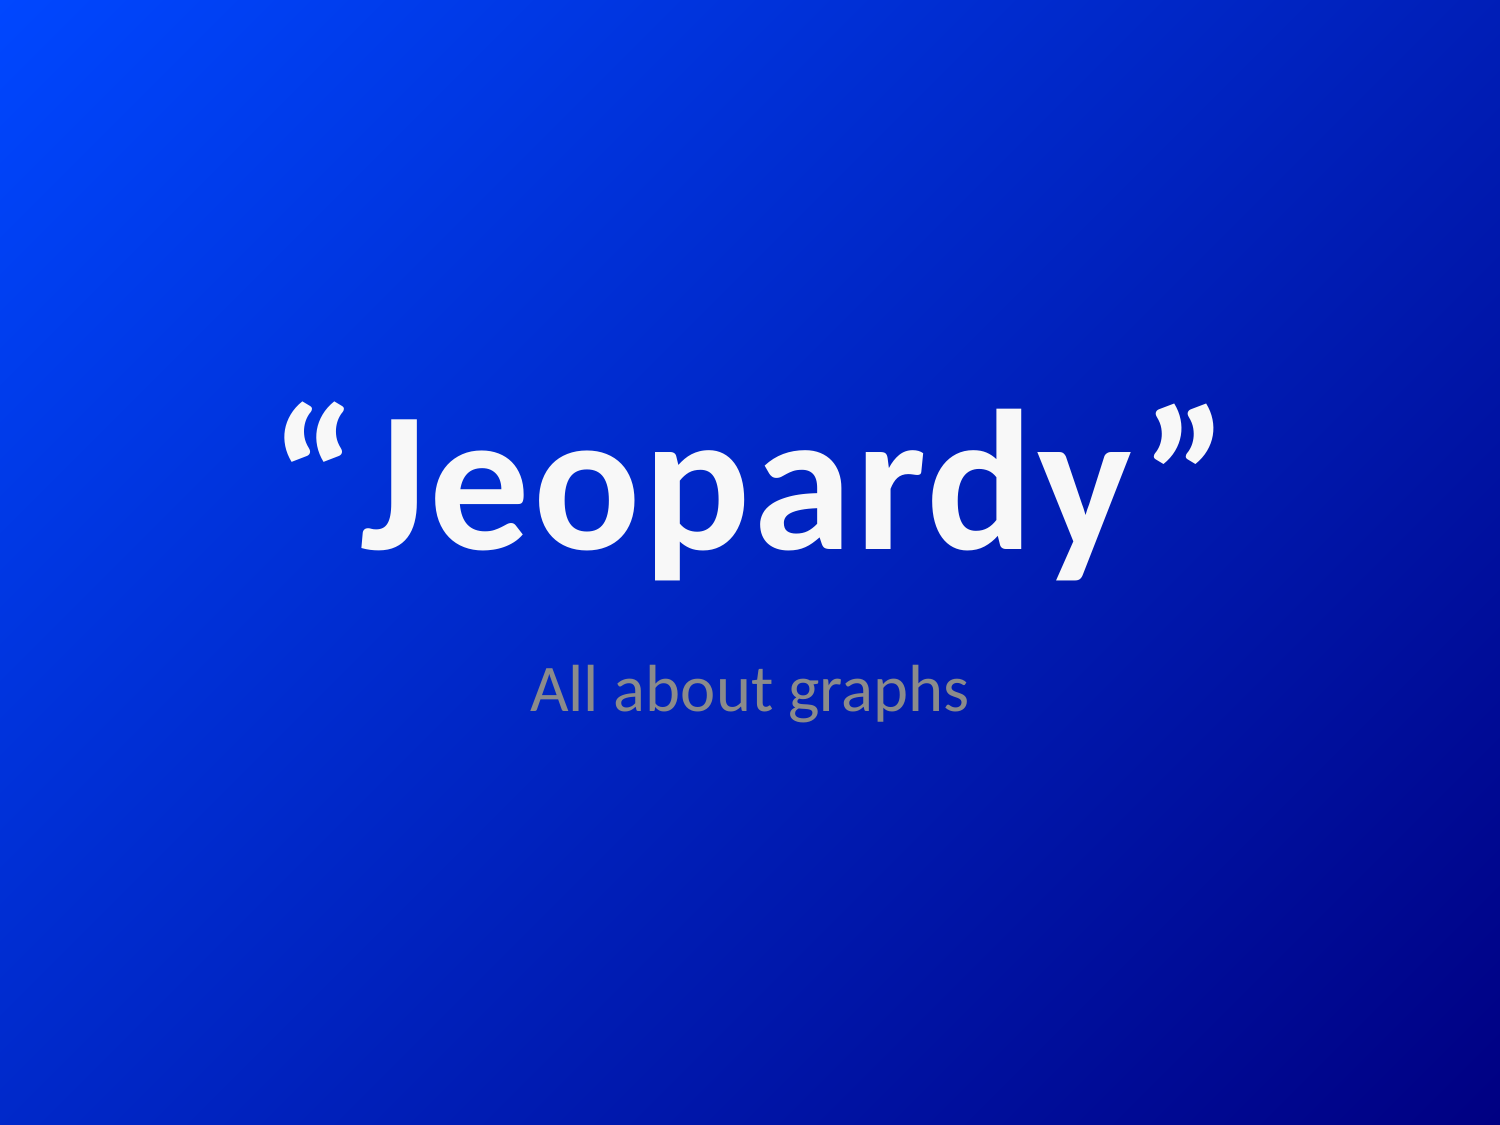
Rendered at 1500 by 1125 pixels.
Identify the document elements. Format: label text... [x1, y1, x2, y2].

title “Jeopardy” [112, 349, 1388, 591]
subtitle All about graphs [225, 637, 1275, 925]
